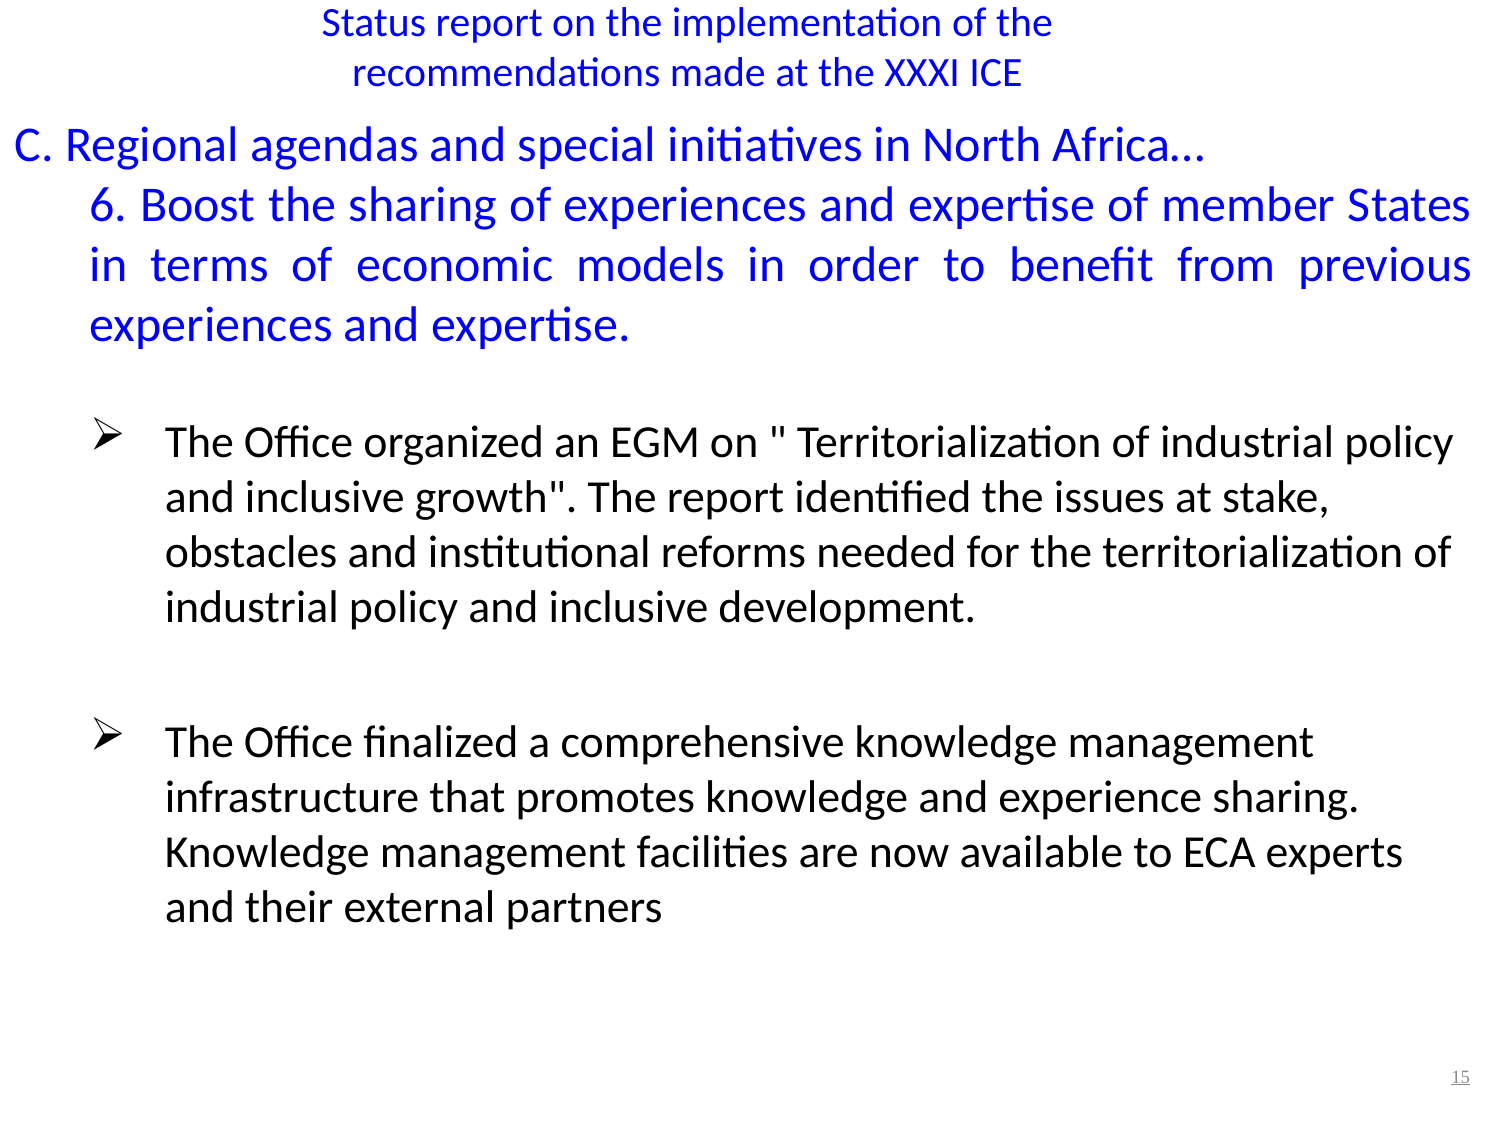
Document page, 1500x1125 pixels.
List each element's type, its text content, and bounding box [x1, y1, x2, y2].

text_box Status report on the implementation of the recommendations made at the XXXI ICE [300, 0, 1075, 103]
slide_number 15 [1422, 1045, 1486, 1106]
text_box C. Regional agendas and special initiatives in North Africa… 6. Boost the sharing of experiences and expertise of member States in terms of economic models in order to benefit from previous experiences and expertise. The Office organized an EGM on " Territorialization of industrial policy and inclusive growth". The report identified the issues at stake, obstacles and institutional reforms needed for the territorialization of industrial policy and inclusive development. The Office finalized a comprehensive knowledge management infrastructure that promotes knowledge and experience sharing. Knowledge management facilities are now available to ECA experts and their external partners [0, 104, 1488, 940]
